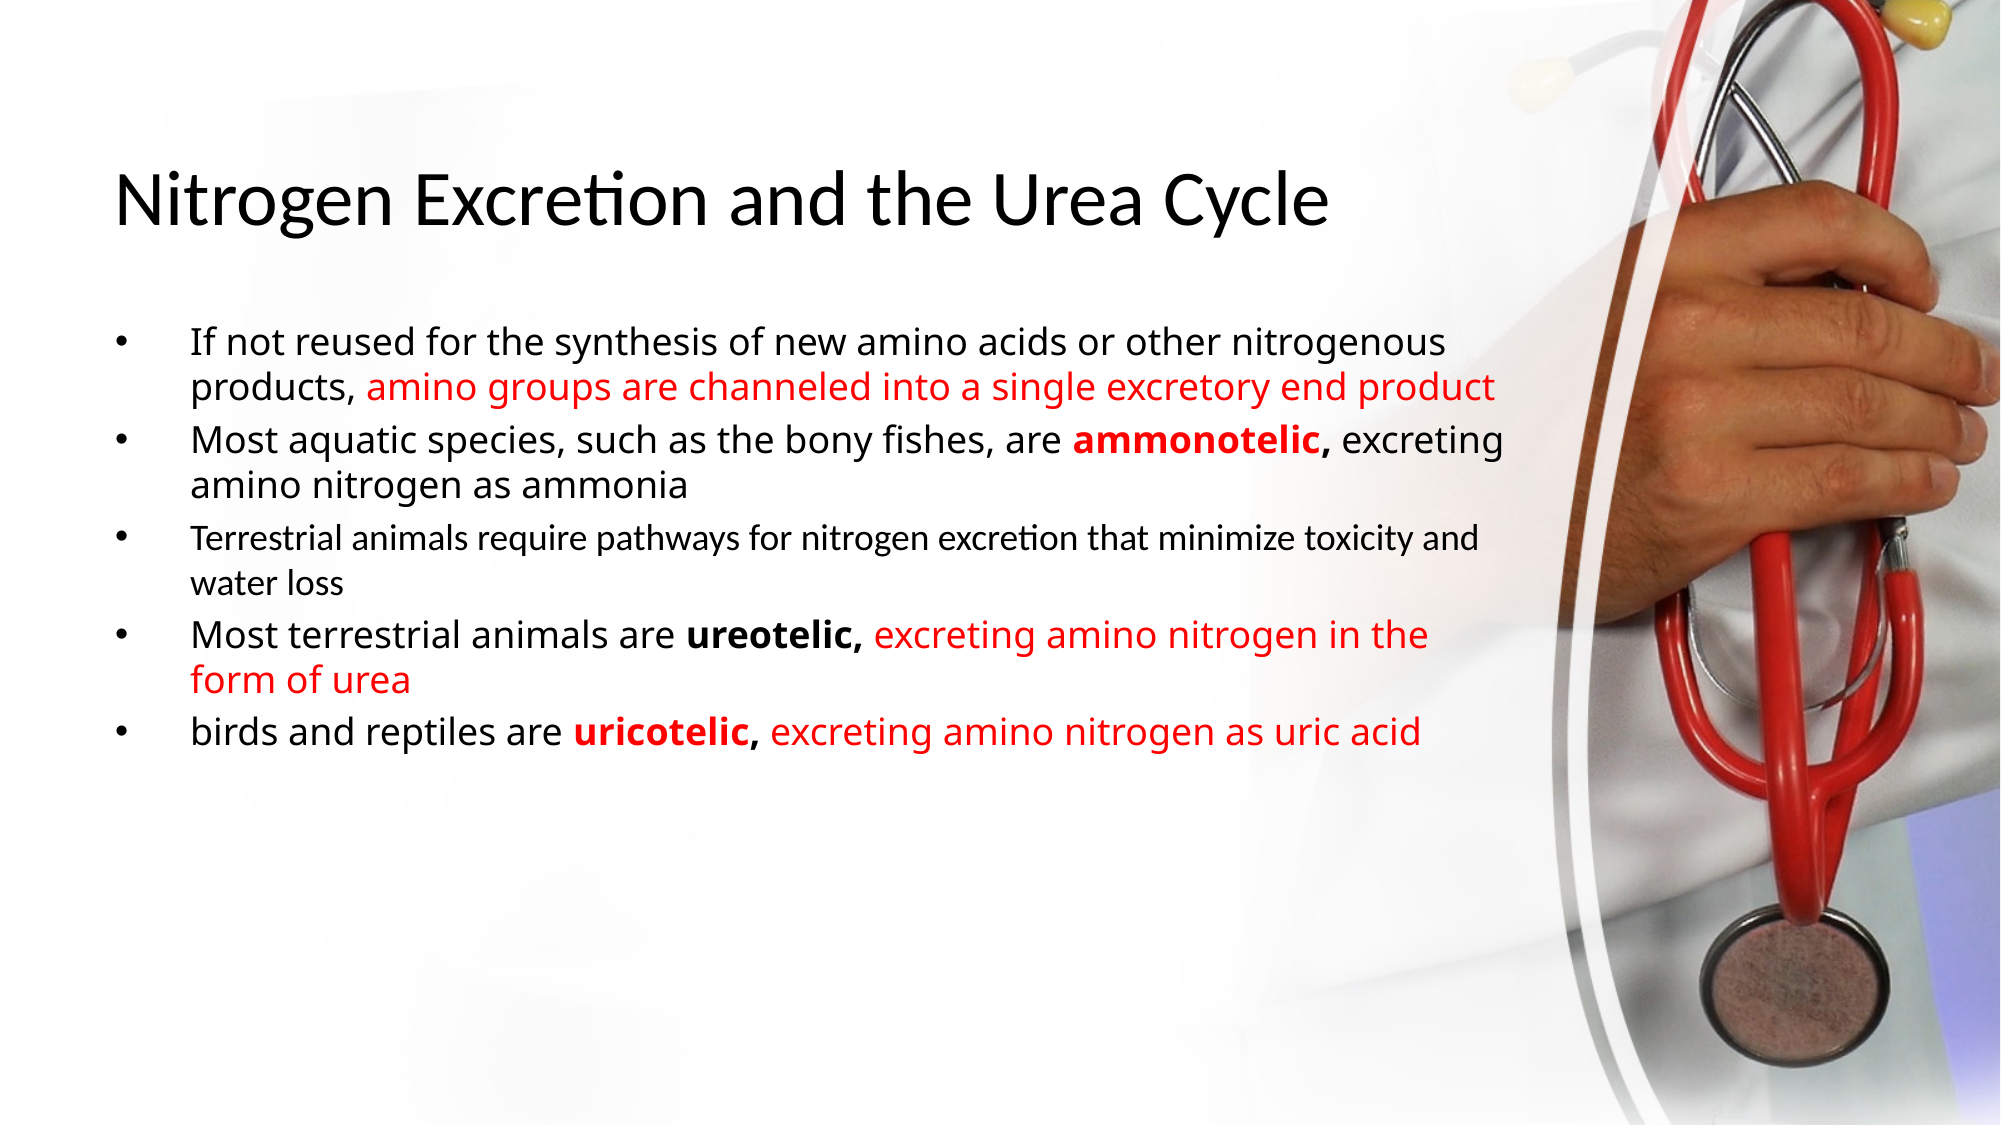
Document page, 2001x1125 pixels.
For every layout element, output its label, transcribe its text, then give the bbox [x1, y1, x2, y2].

title Nitrogen Excretion and the Urea Cycle [99, 110, 1540, 278]
list If not reused for the synthesis of new amino acids or other nitrogenous products, amino groups are channeled into a single excretory end product Most aquatic species, such as the bony fishes, are ammonotelic, excreting amino nitrogen as ammonia Terrestrial animals require pathways for nitrogen excretion that minimize toxicity and water loss Most terrestrial animals are ureotelic, excreting amino nitrogen in the form of urea birds and reptiles are uricotelic, excreting amino nitrogen as uric acid [100, 310, 1537, 1043]
picture [0, 0, 2001, 1125]
